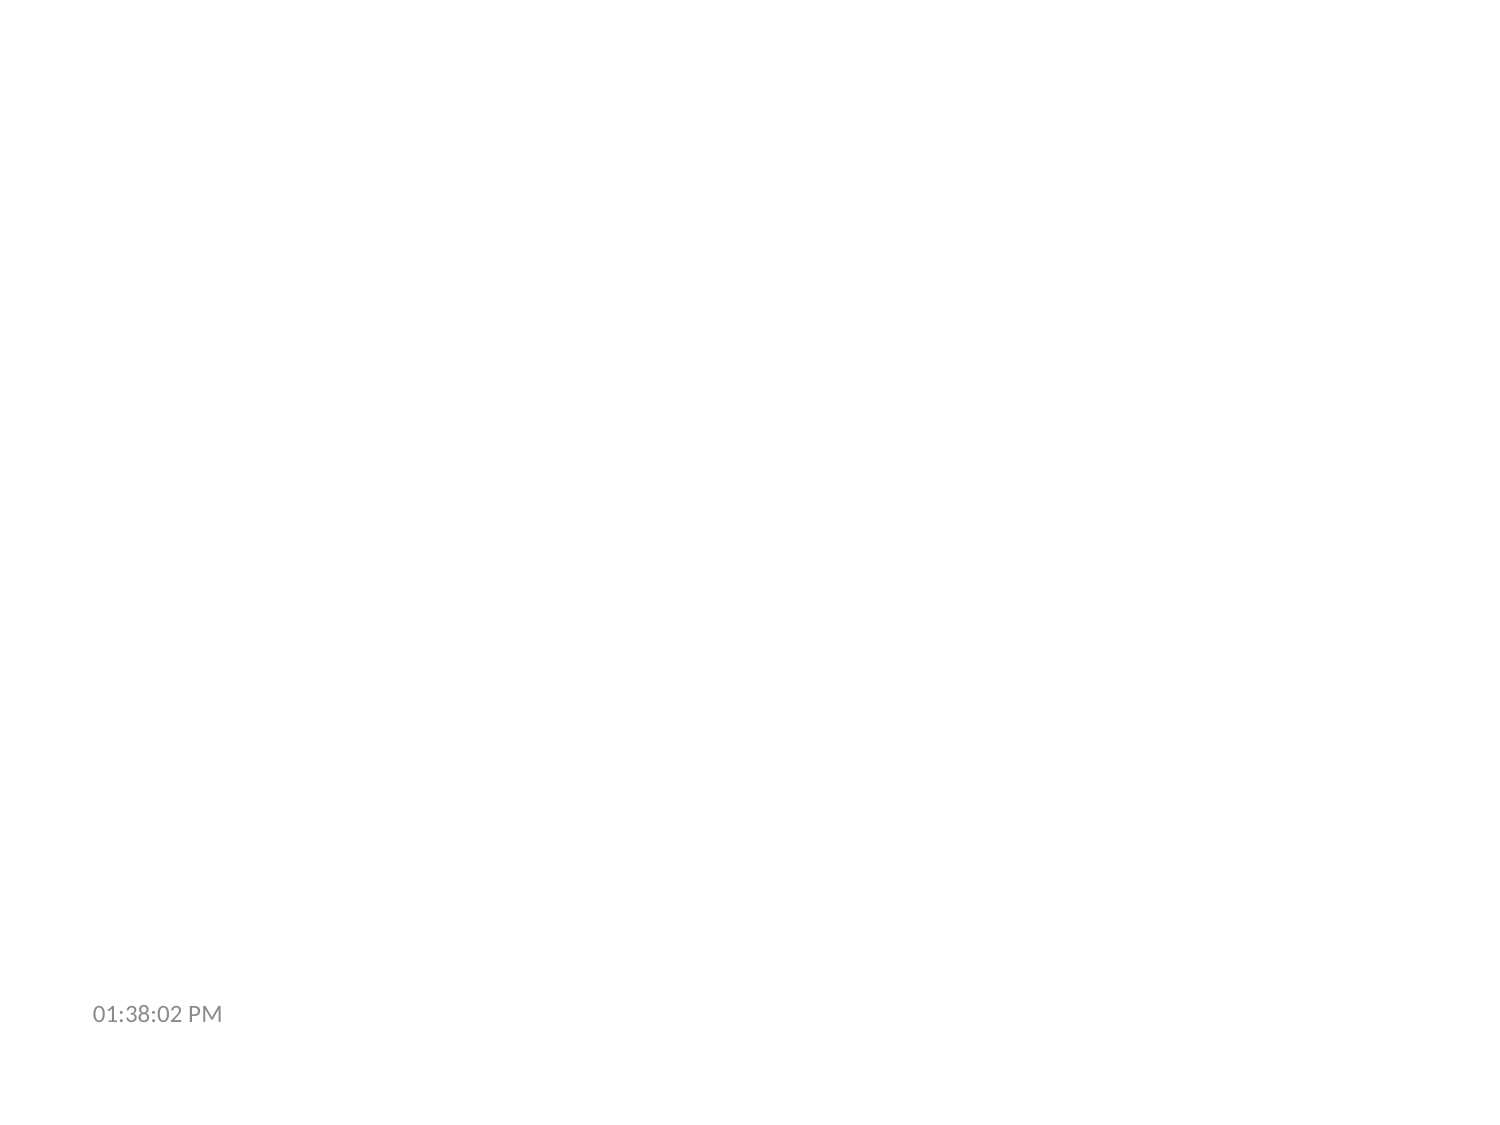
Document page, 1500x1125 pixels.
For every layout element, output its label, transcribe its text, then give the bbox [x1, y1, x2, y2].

text_box 3:35:09 PM [77, 982, 428, 1043]
